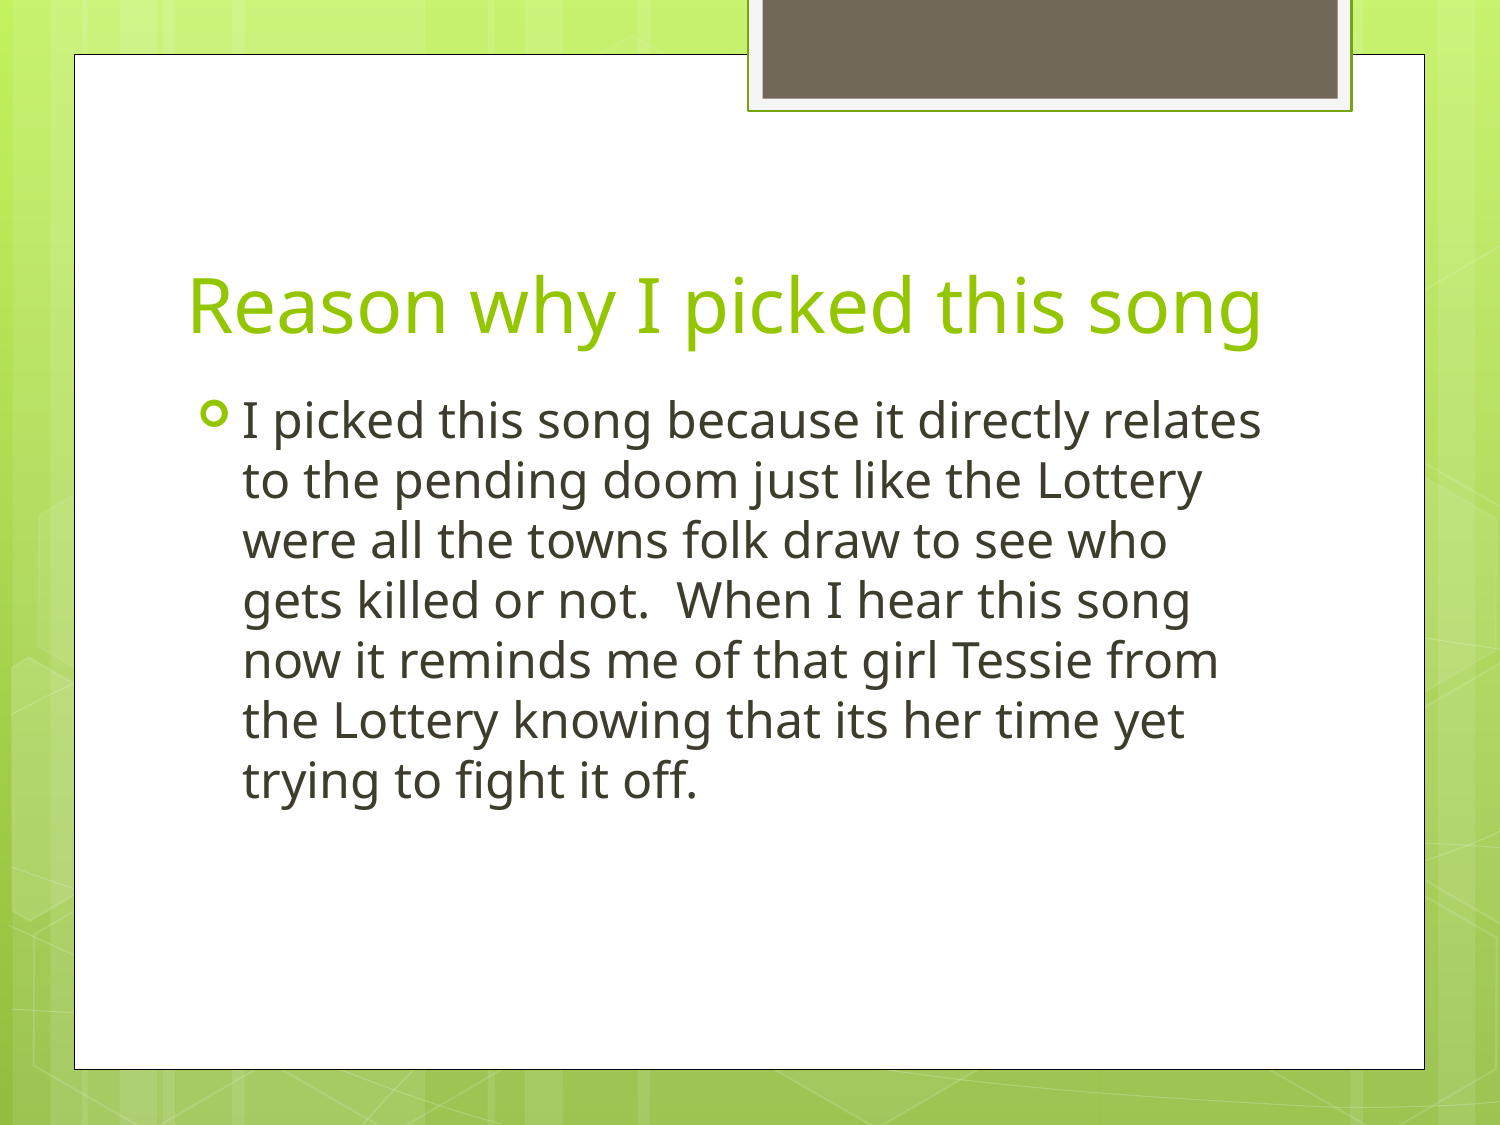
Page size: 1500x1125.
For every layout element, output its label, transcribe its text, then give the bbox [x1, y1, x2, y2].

title Reason why I picked this song [171, 168, 1324, 357]
list I picked this song because it directly relates to the pending doom just like the Lottery were all the towns folk draw to see who gets killed or not. When I hear this song now it reminds me of that girl Tessie from the Lottery knowing that its her time yet trying to fight it off. [171, 381, 1283, 957]
